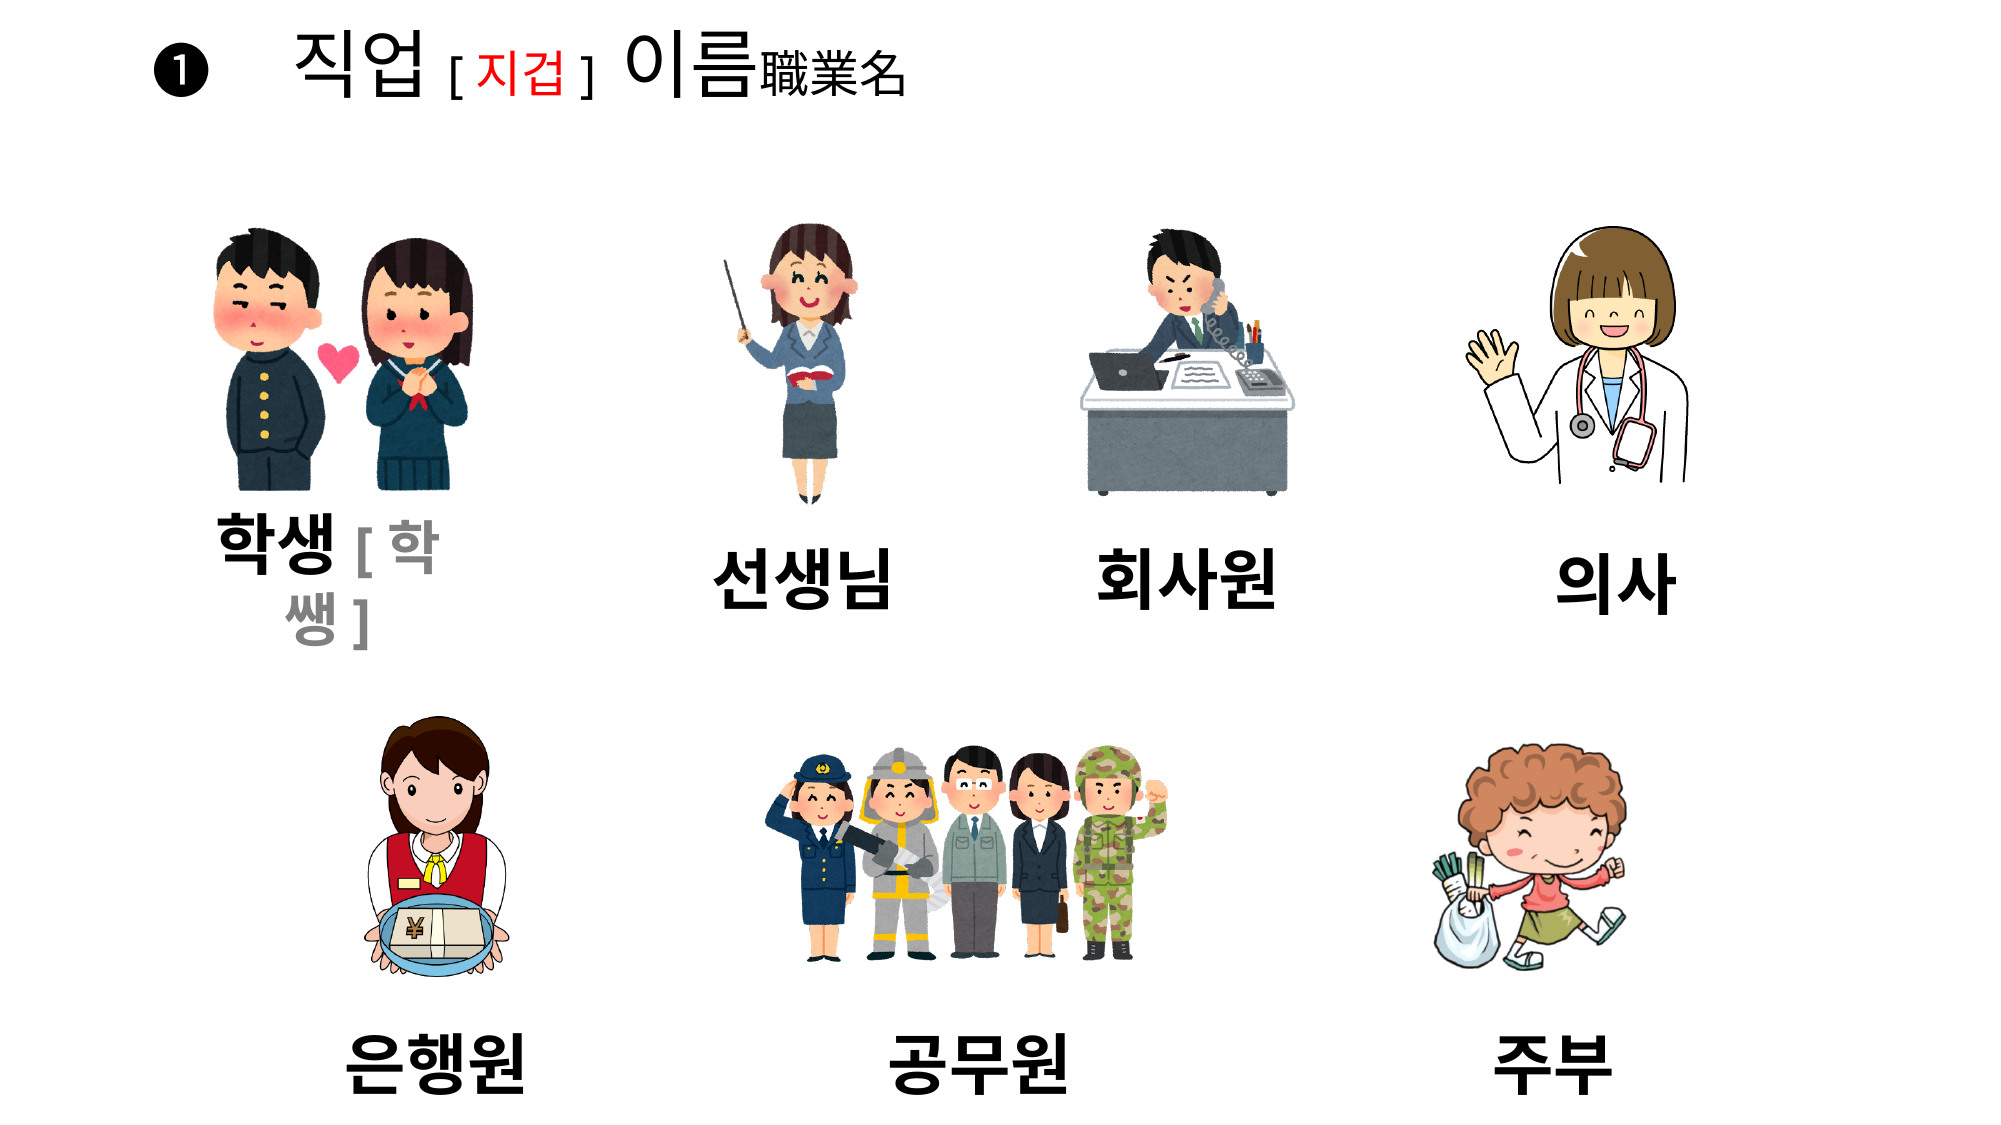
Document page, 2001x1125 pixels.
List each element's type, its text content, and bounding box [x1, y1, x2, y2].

title ❶ 직업[지겁] 이름職業名 [137, 0, 1863, 136]
text_box 회사원 [1031, 533, 1345, 623]
picture [710, 220, 898, 506]
picture [758, 725, 1172, 977]
picture [364, 716, 510, 977]
text_box 선생님 [647, 533, 961, 623]
text_box 주부 [1396, 1018, 1711, 1108]
picture [1420, 737, 1659, 977]
picture [1460, 220, 1710, 506]
list [137, 136, 1863, 1108]
picture [1068, 220, 1308, 506]
text_box 공무원 [823, 1018, 1137, 1108]
text_box 의사 [1459, 537, 1773, 628]
text_box 은행원 [280, 1018, 594, 1108]
picture [200, 220, 485, 506]
text_box 학생[학쌩] [171, 533, 485, 623]
